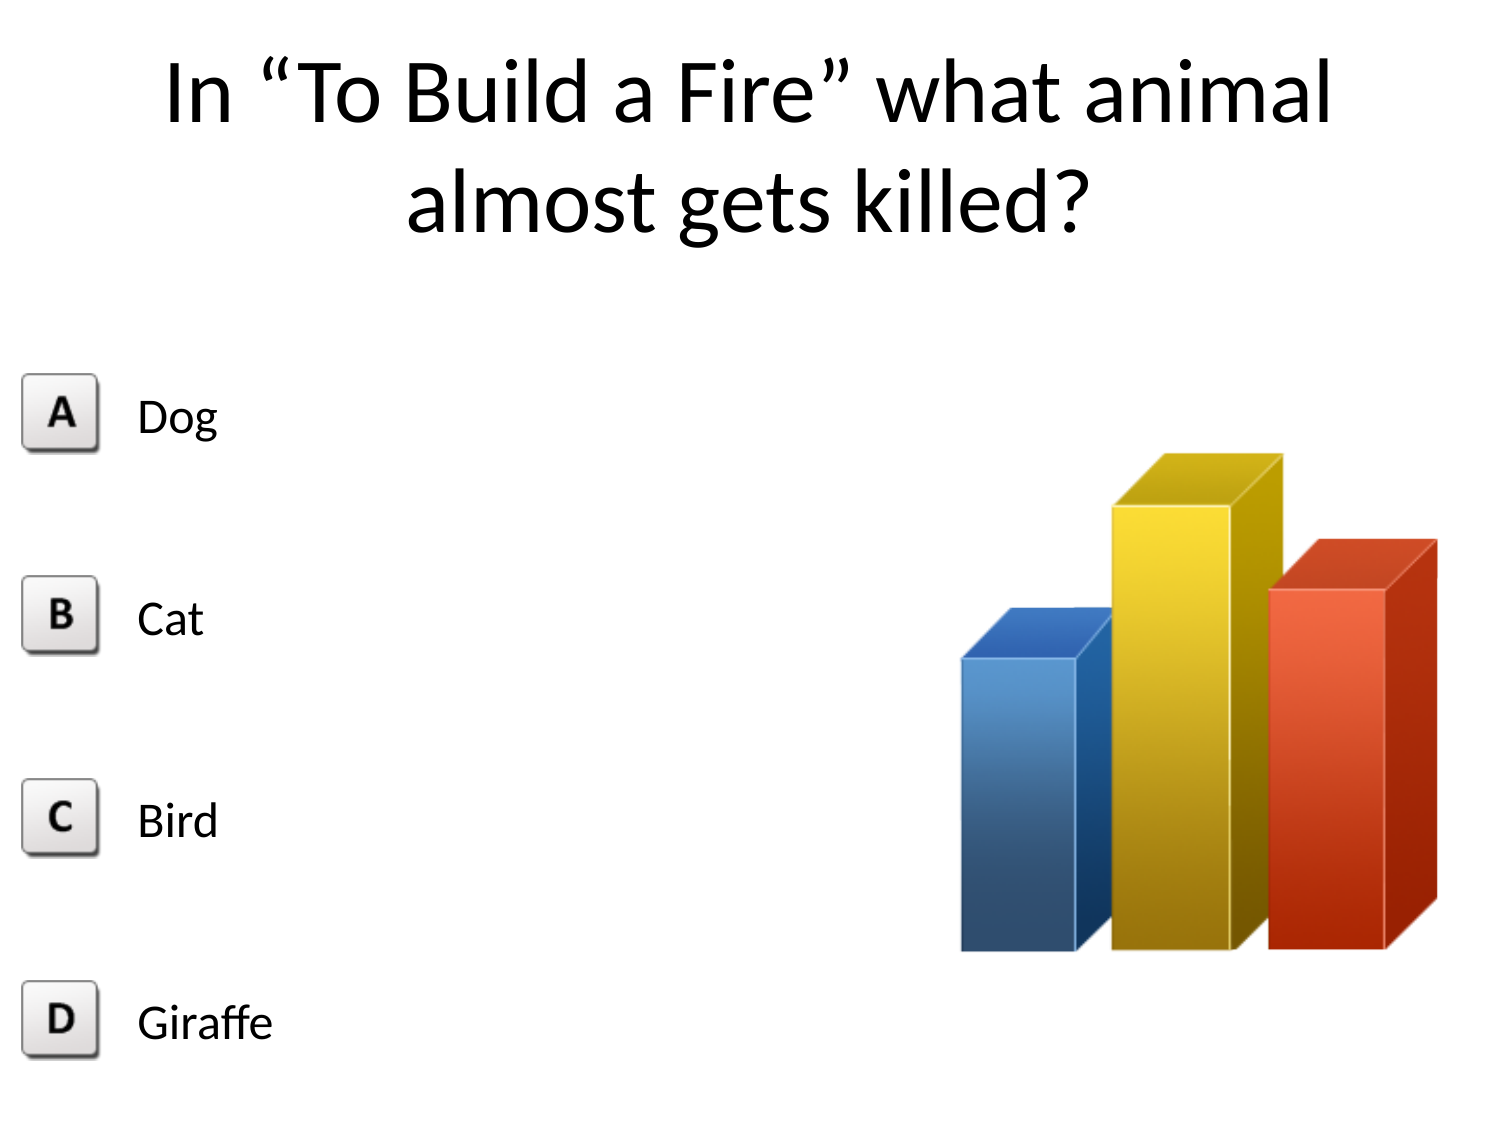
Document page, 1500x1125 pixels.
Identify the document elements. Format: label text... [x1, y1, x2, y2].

picture [20, 777, 103, 859]
picture [939, 443, 1461, 965]
picture [20, 372, 103, 455]
list Bird [125, 727, 875, 909]
picture [20, 574, 103, 657]
list Giraffe [125, 929, 875, 1111]
list Cat [125, 525, 875, 707]
list Dog [125, 322, 875, 505]
title In “To Build a Fire” what animal almost gets killed? [20, 20, 1480, 261]
picture [20, 979, 103, 1061]
